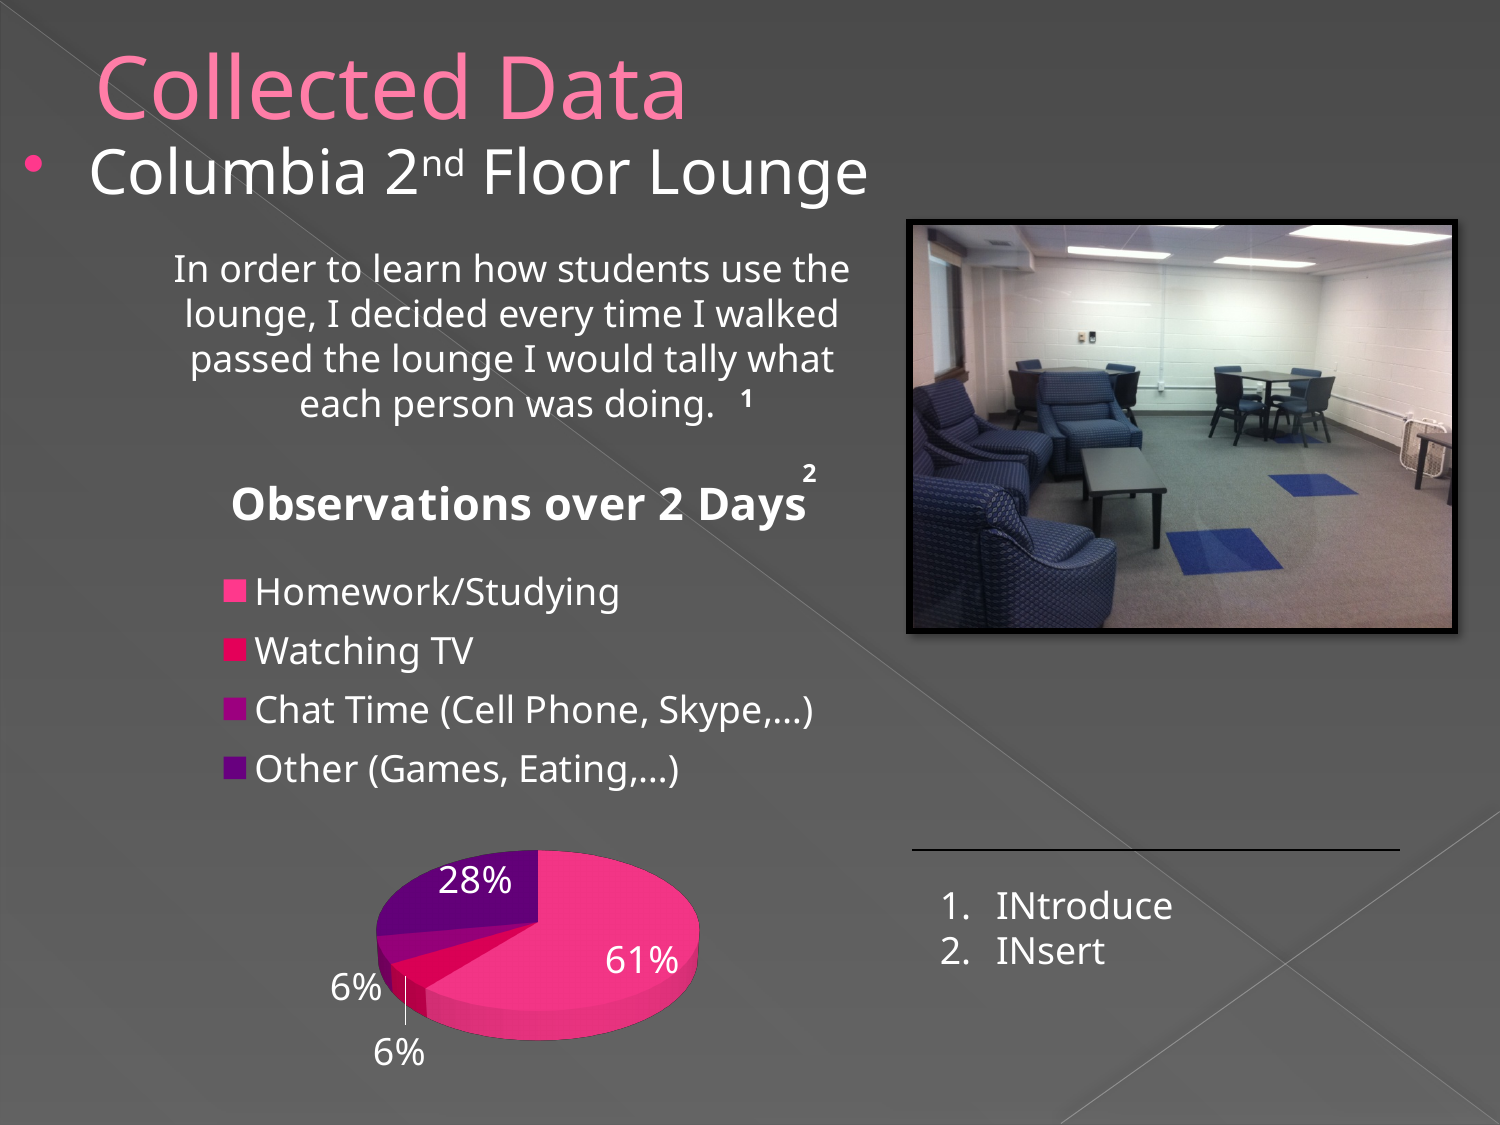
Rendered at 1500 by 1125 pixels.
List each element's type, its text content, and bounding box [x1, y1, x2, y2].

list Columbia 2nd Floor Lounge [0, 125, 938, 229]
title Collected Data [0, 0, 825, 125]
chart [137, 437, 901, 1085]
text_box INtroduce INsert [924, 874, 1250, 980]
picture [912, 224, 1453, 629]
text_box 1 [724, 375, 800, 420]
text_box In order to learn how students use the lounge, I decided every time I walked passed the lounge I would tally what each person was doing. [137, 237, 888, 424]
